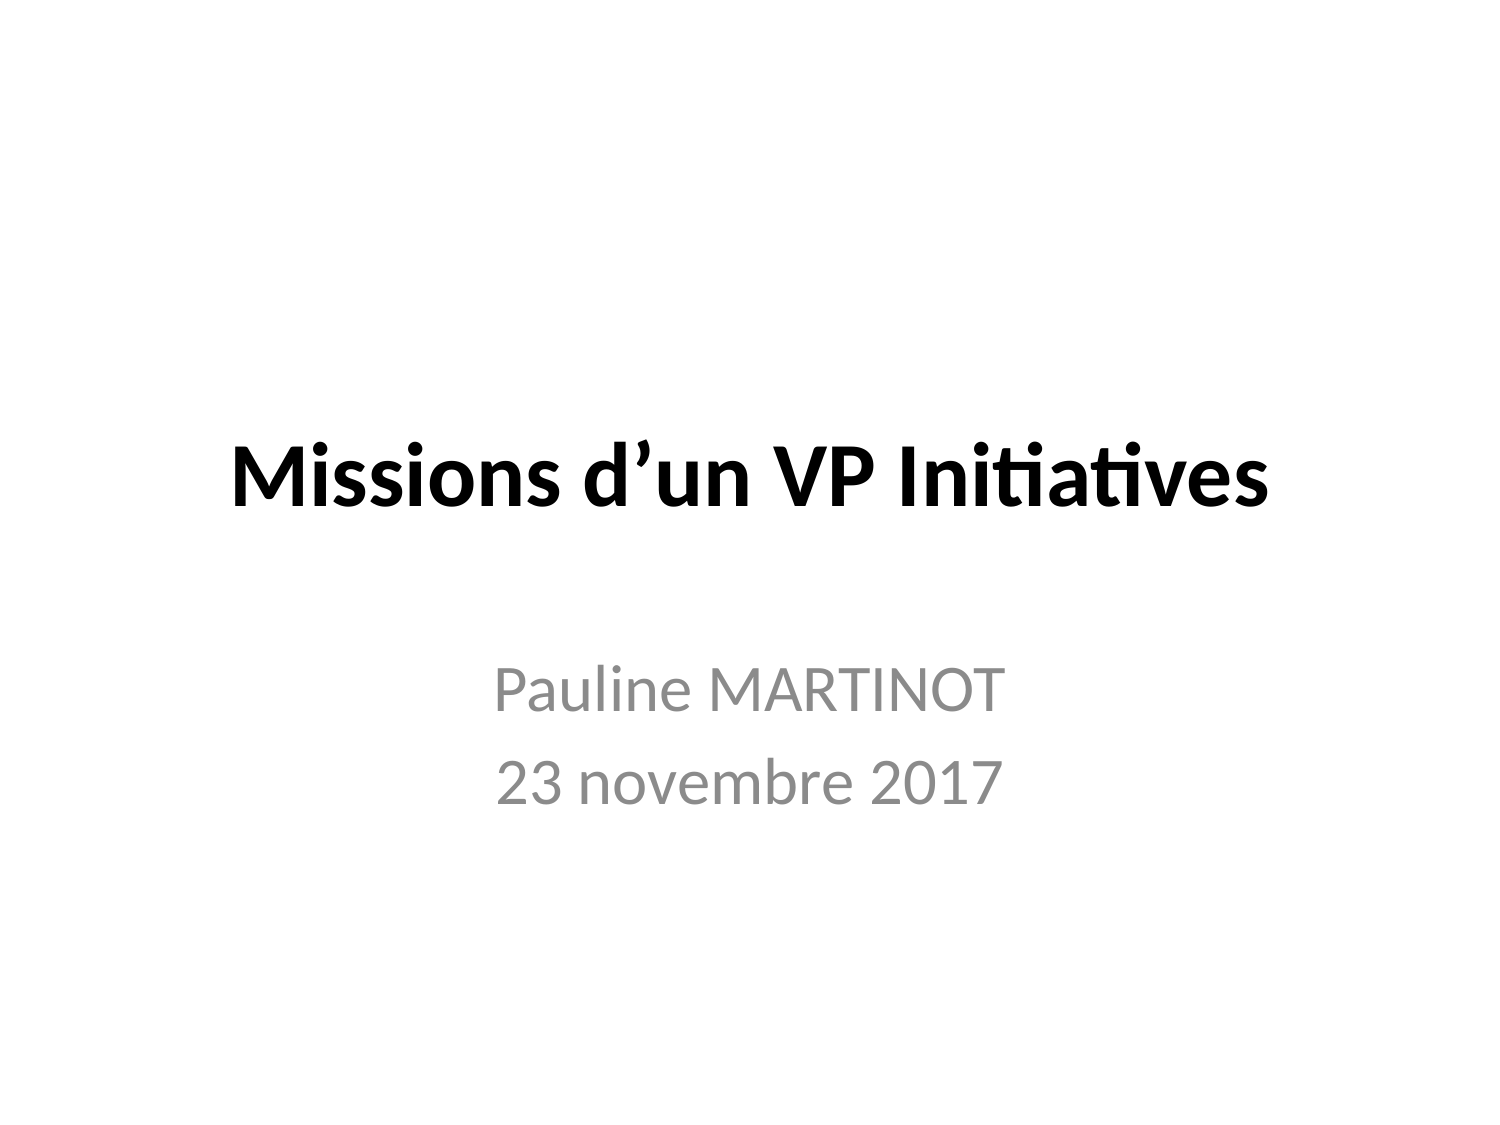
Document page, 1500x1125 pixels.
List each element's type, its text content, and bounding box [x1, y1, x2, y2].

subtitle Pauline MARTINOT 23 novembre 2017 [225, 637, 1275, 925]
title Missions d’un VP Initiatives [112, 349, 1388, 591]
